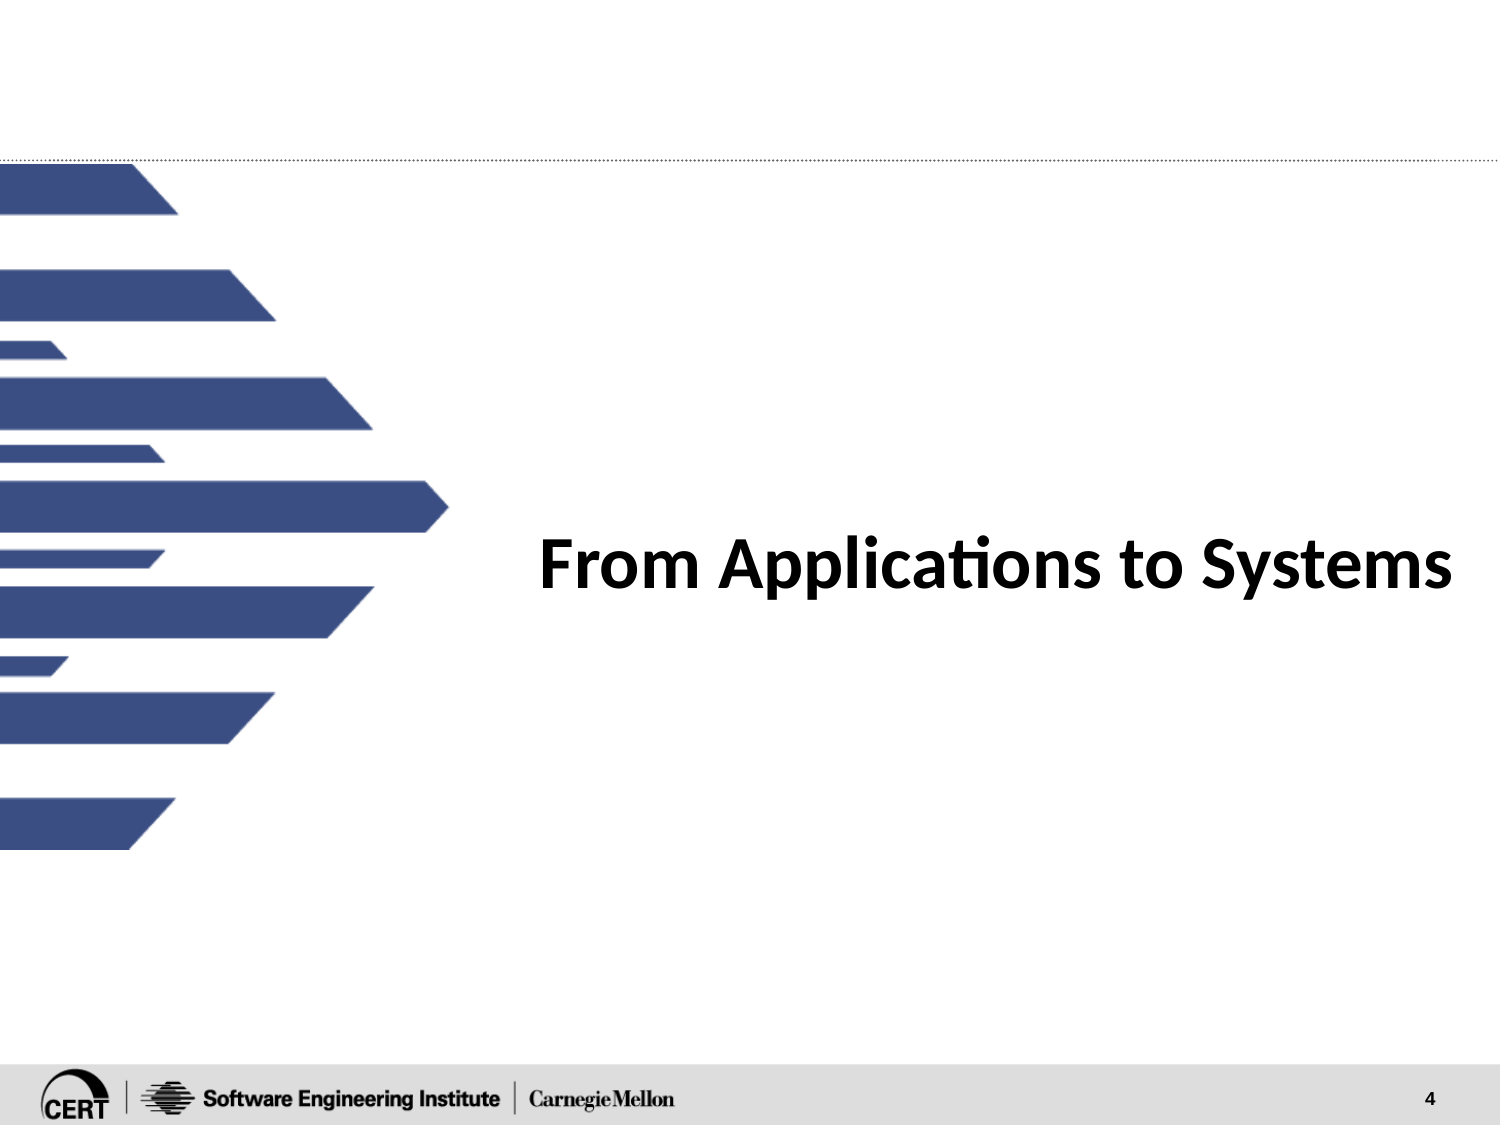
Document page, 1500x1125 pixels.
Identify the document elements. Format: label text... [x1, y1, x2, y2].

picture [24, 1065, 688, 1125]
picture [0, 164, 450, 851]
text_box From Applications to Systems [525, 399, 1475, 717]
